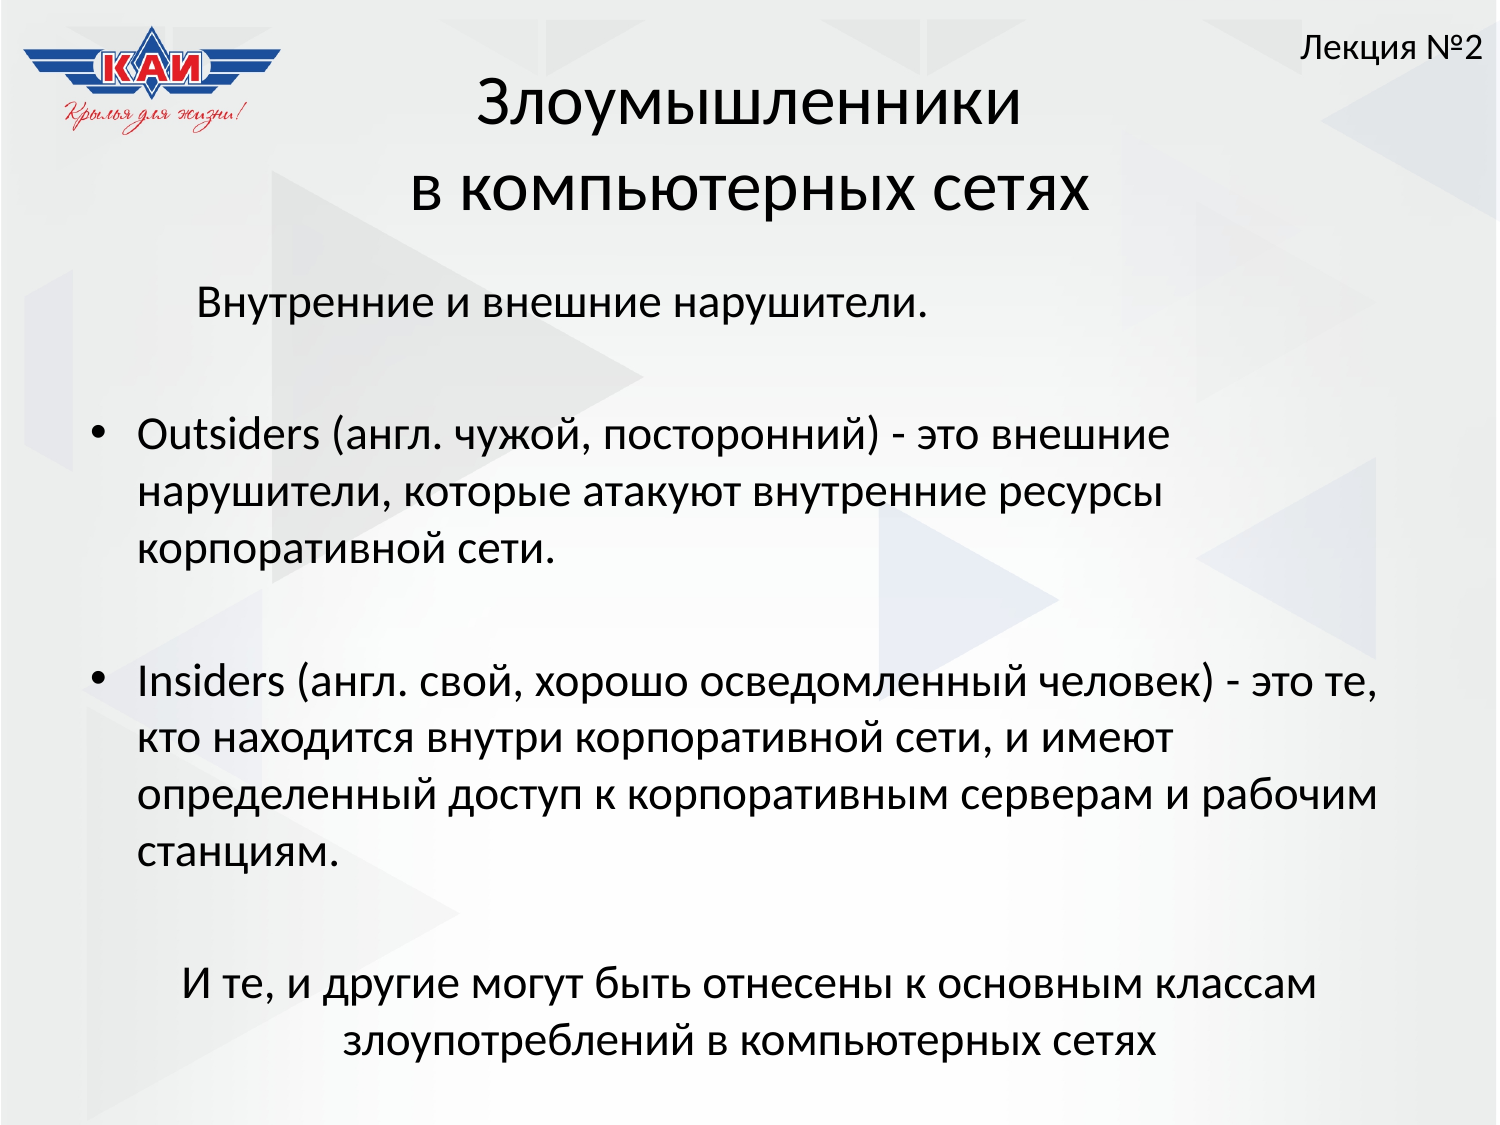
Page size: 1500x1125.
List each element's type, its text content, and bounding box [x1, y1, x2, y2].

list Внутренние и внешние нарушители. Outsiders (англ. чужой, посторонний) - это внешние нарушители, которые атакуют внутренние ресурсы корпоративной сети. Insiders (англ. свой, хорошо осведомленный человек) - это те, кто находится внутри корпоративной сети, и имеют определенный доступ к корпоративным серверам и рабочим станциям. И те, и другие могут быть отнесены к основным классам злоупотреблений в компьютерных сетях [75, 262, 1425, 1083]
text_box Лекция №2 [1285, 14, 1499, 75]
title Злоумышленники в компьютерных сетях [75, 45, 1425, 233]
picture [0, 0, 1500, 1125]
